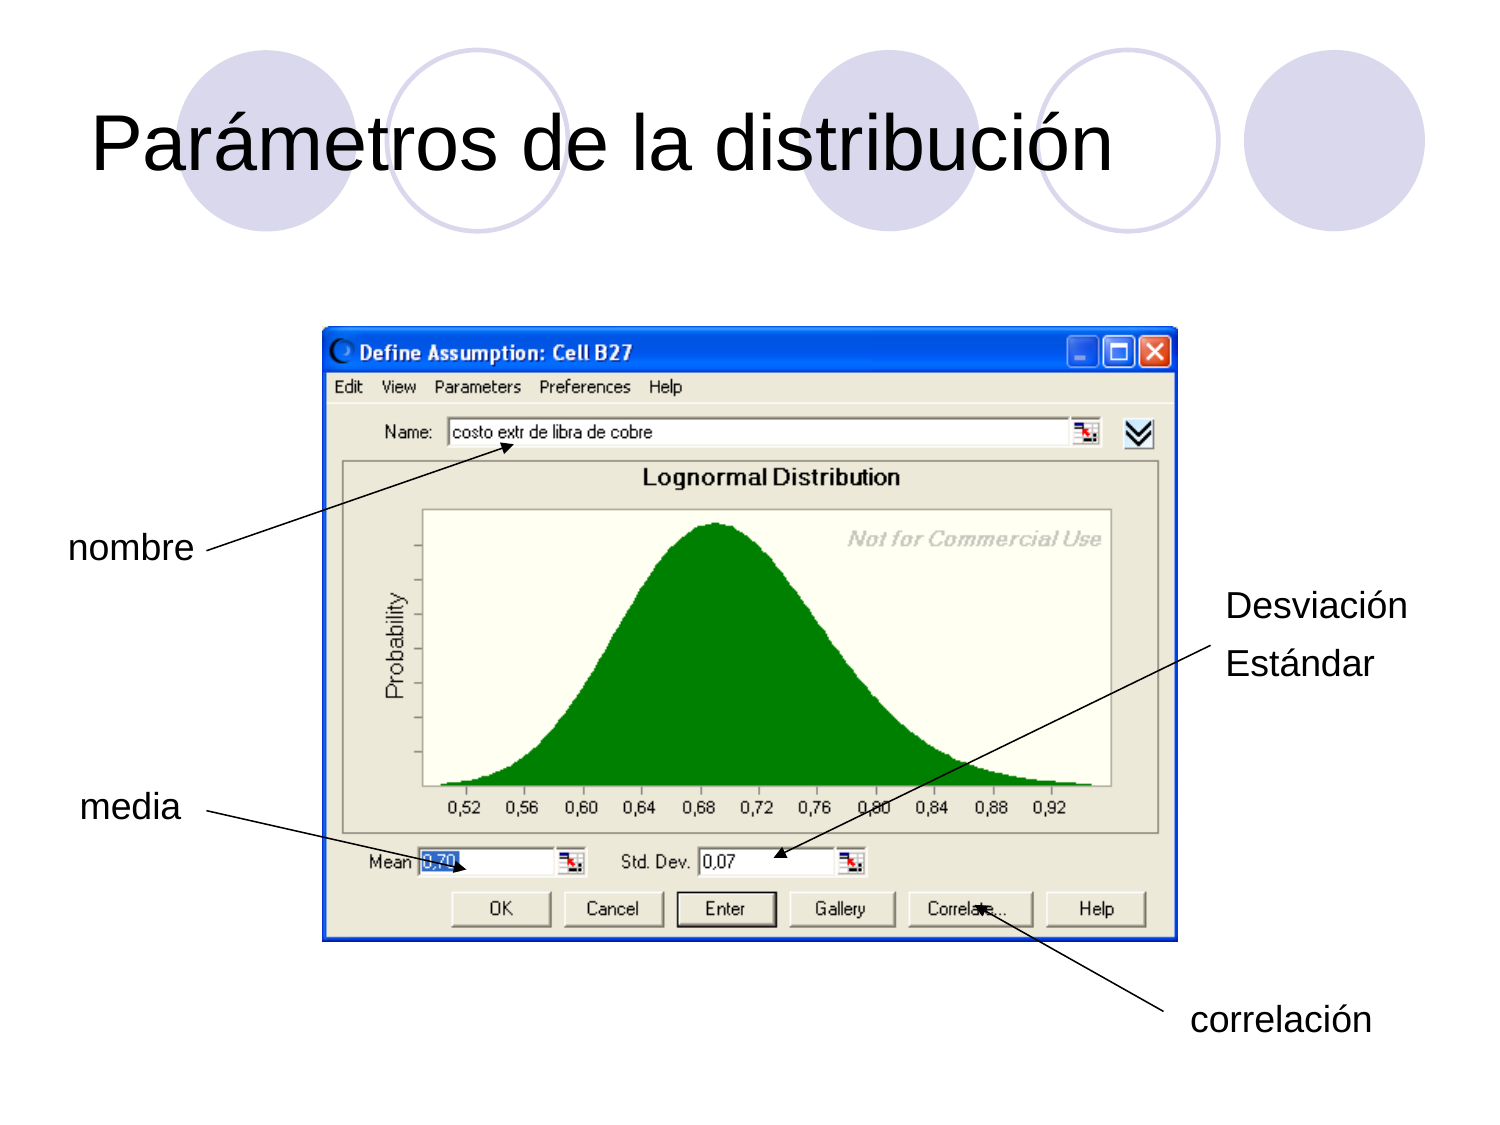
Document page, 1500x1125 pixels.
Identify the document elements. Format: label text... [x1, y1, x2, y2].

title Parámetros de la distribución [74, 44, 1426, 233]
text_box nombre [53, 515, 231, 576]
text_box correlación [1175, 987, 1424, 1048]
text_box media [64, 774, 266, 835]
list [322, 326, 1178, 943]
text_box Desviación Estándar [1210, 574, 1447, 692]
